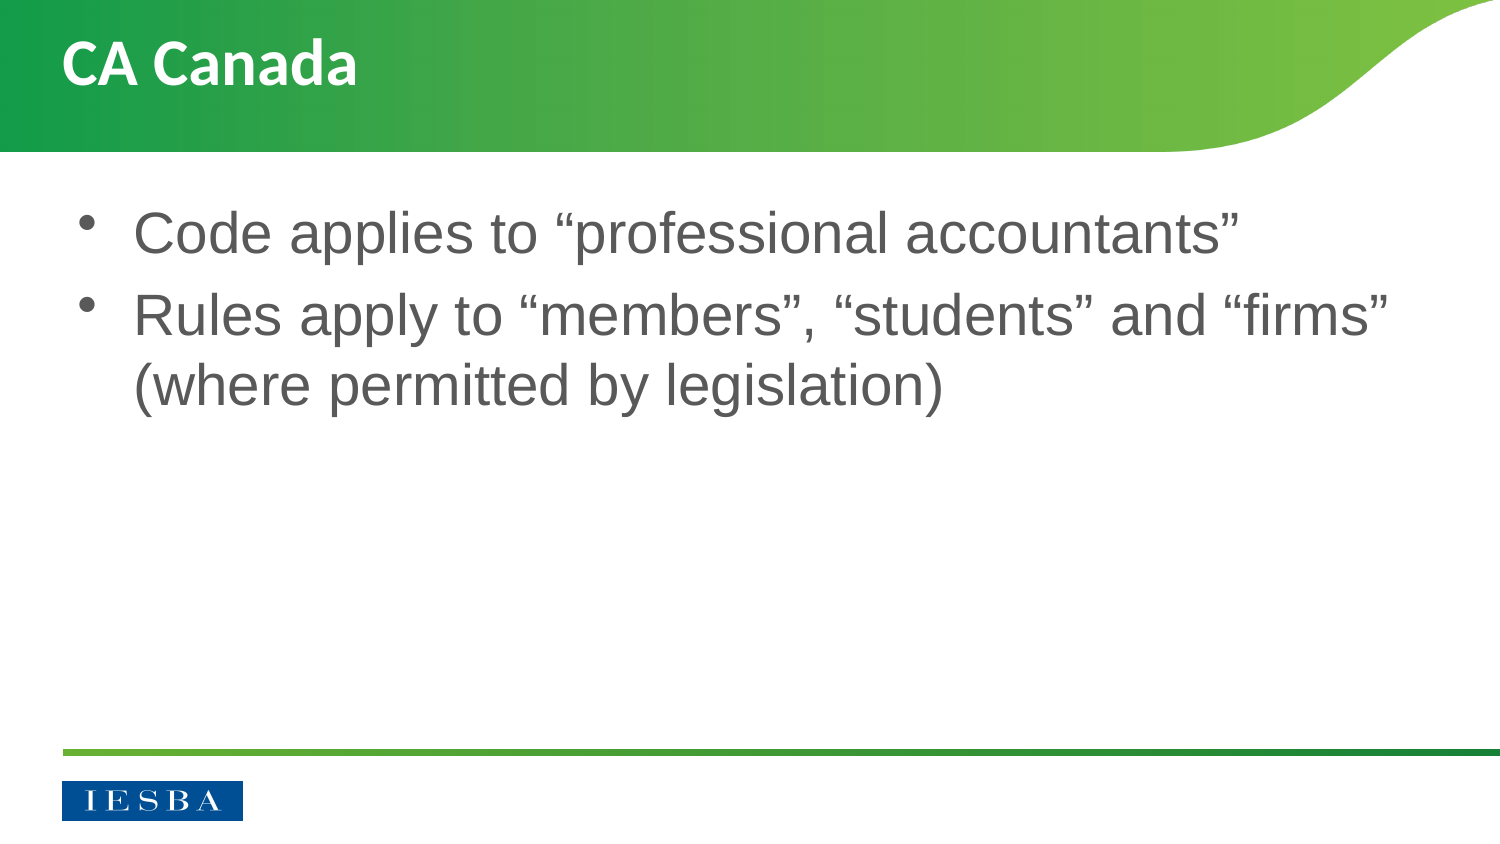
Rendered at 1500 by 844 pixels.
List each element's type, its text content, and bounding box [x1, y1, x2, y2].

picture [0, 0, 1497, 152]
subtitle CA Canada [62, 18, 500, 147]
picture [62, 781, 243, 821]
list Code applies to “professional accountants” Rules apply to “members”, “students” and “firms” (where permitted by legislation) [62, 187, 1450, 694]
